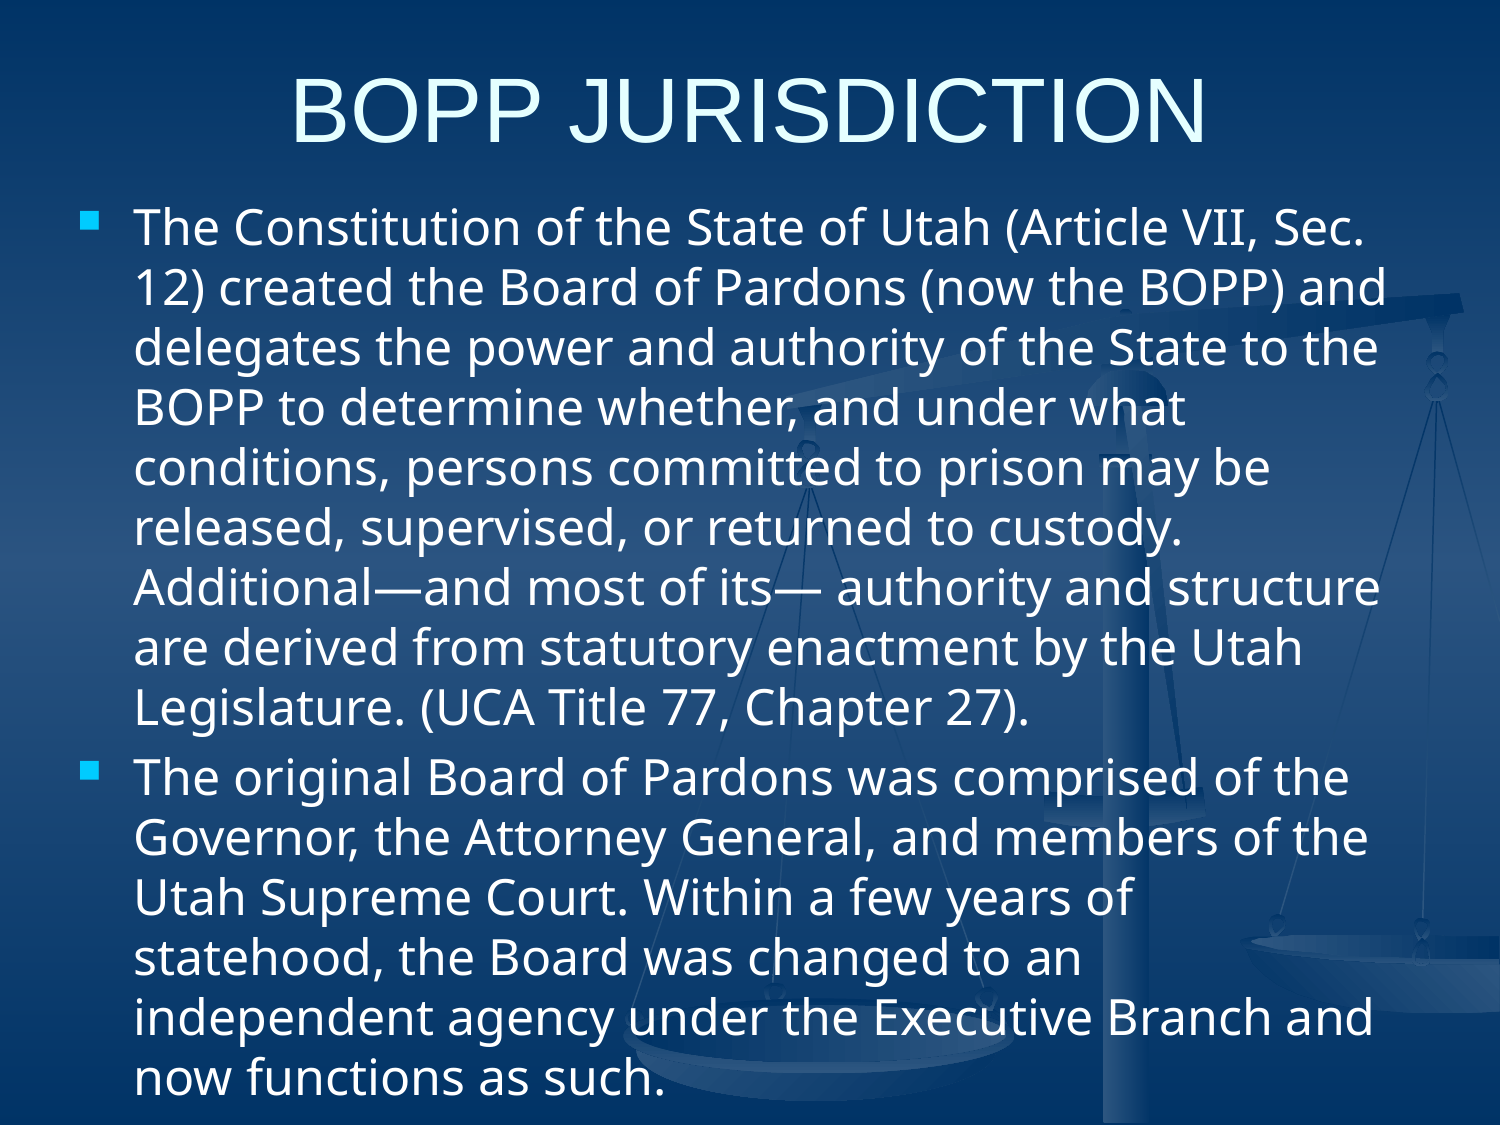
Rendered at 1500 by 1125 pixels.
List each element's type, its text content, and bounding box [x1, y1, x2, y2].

title BOPP JURISDICTION [74, 24, 1426, 188]
list The Constitution of the State of Utah (Article VII, Sec. 12) created the Board of Pardons (now the BOPP) and delegates the power and authority of the State to the BOPP to determine whether, and under what conditions, persons committed to prison may be released, supervised, or returned to custody. Additional—and most of its— authority and structure are derived from statutory enactment by the Utah Legislature. (UCA Title 77, Chapter 27). The original Board of Pardons was comprised of the Governor, the Attorney General, and members of the Utah Supreme Court. Within a few years of statehood, the Board was changed to an independent agency under the Executive Branch and now functions as such. [62, 187, 1413, 1038]
